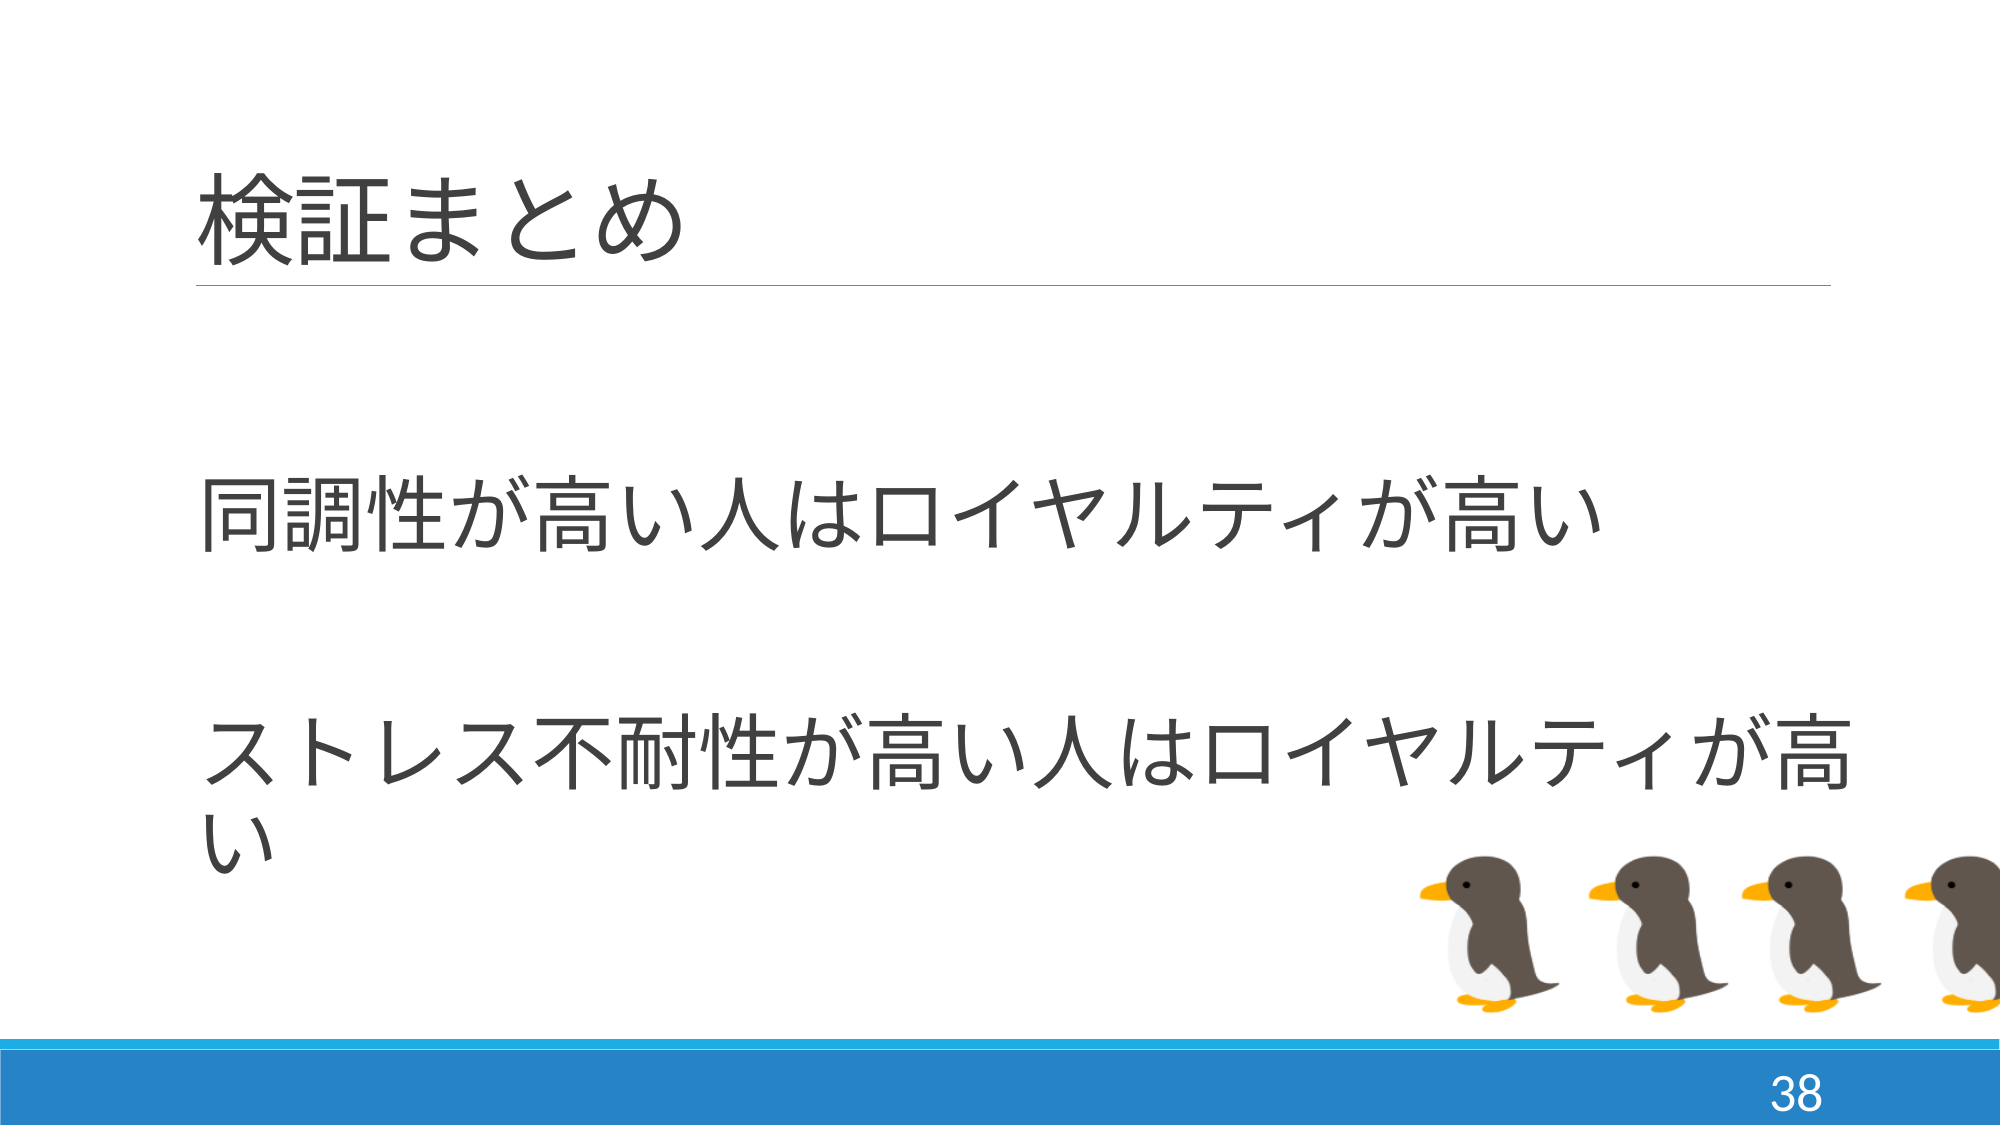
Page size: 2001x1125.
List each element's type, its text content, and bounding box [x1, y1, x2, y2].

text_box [1415, 850, 2000, 1018]
slide_number 38 [1624, 1059, 1840, 1120]
list 同調性が高い人はロイヤルティが高い ストレス不耐性が高い人はロイヤルティが高い [180, 302, 1883, 963]
title 検証まとめ [180, 47, 1830, 285]
